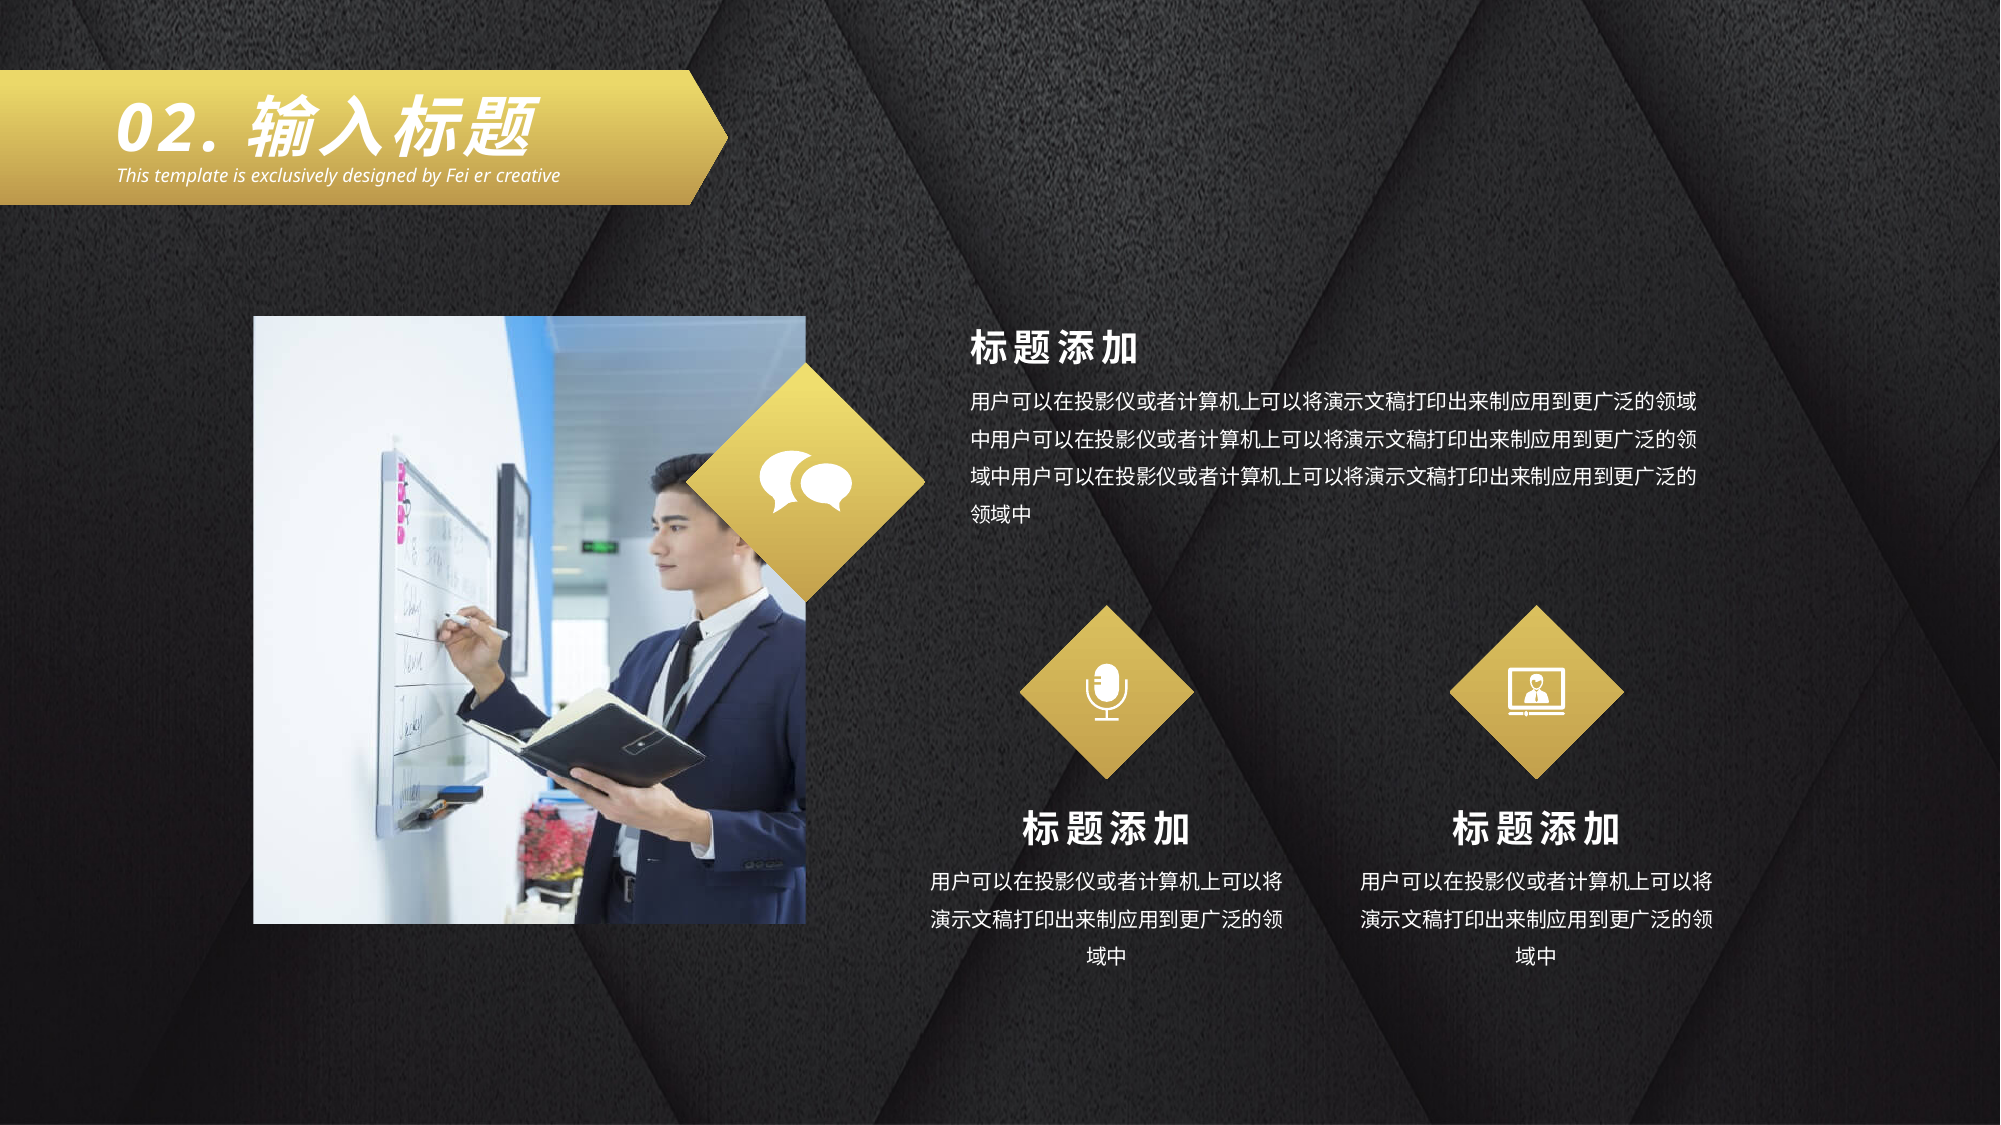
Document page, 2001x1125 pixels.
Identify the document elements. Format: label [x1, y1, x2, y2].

text_box [799, 462, 853, 514]
text_box [1344, 797, 1729, 978]
text_box [252, 316, 807, 925]
text_box [758, 449, 815, 516]
text_box [1093, 662, 1121, 703]
text_box [1018, 612, 1196, 781]
text_box [1084, 678, 1129, 722]
text_box [955, 316, 1714, 612]
text_box [914, 797, 1299, 978]
text_box [684, 361, 927, 604]
text_box [1506, 666, 1567, 719]
picture [0, 0, 2000, 1125]
text_box [1448, 612, 1626, 781]
text_box [0, 69, 728, 206]
